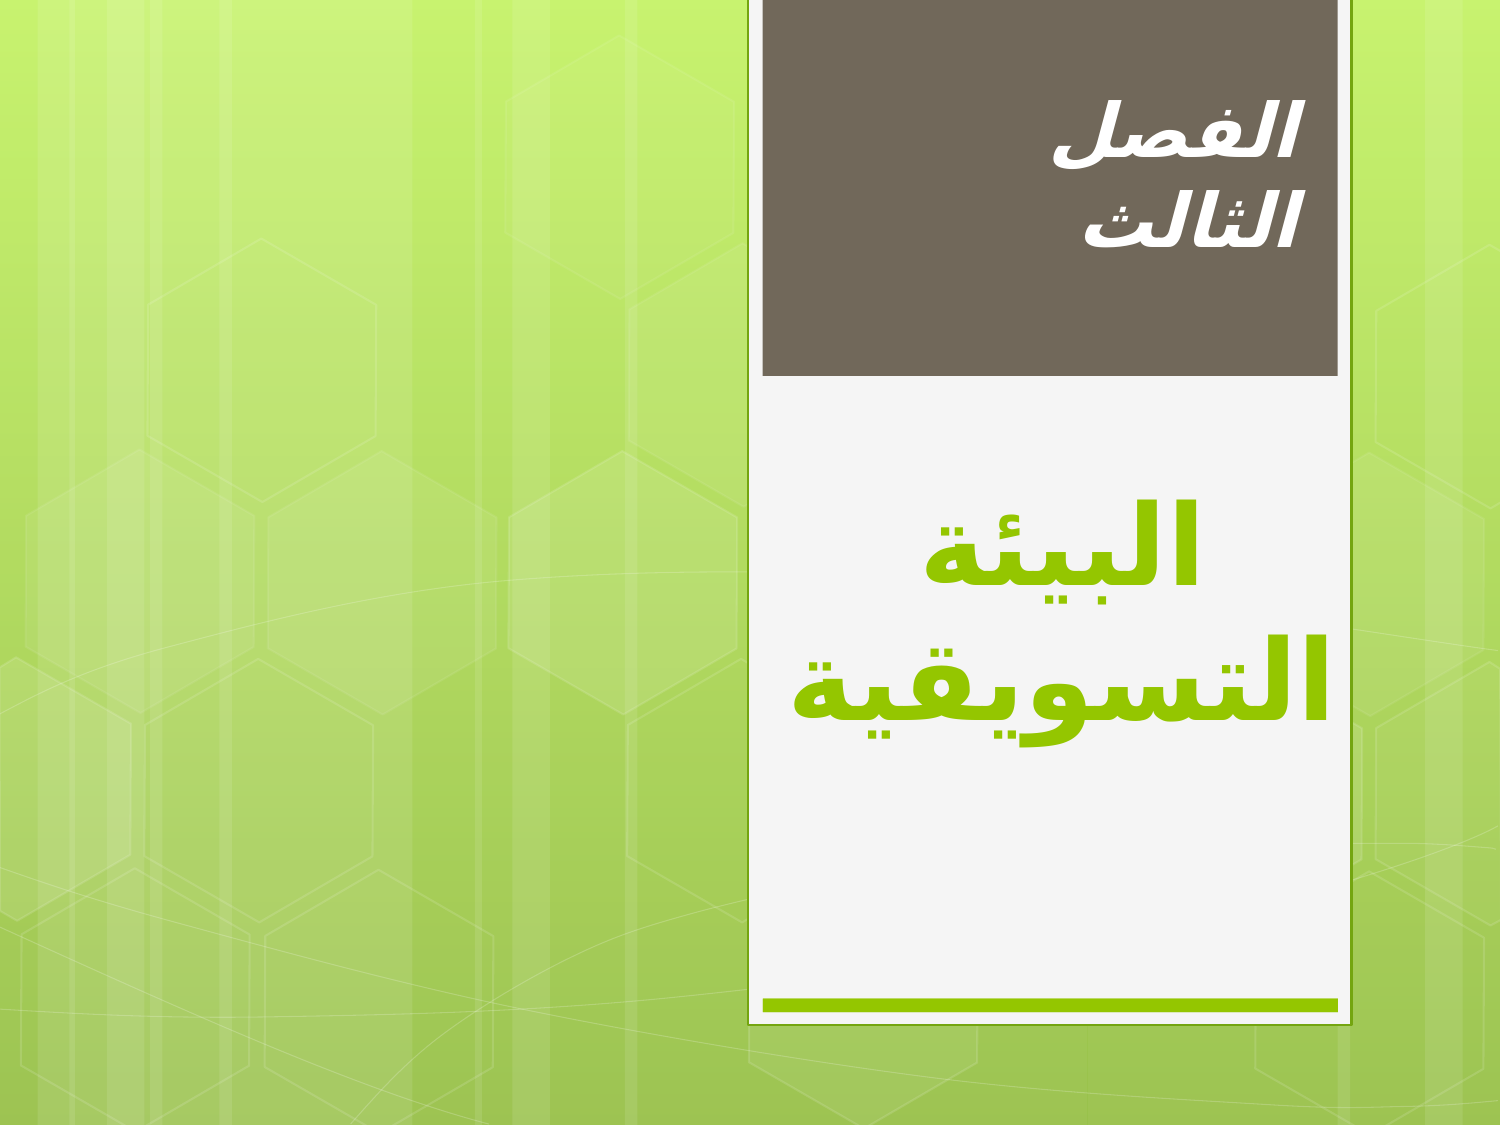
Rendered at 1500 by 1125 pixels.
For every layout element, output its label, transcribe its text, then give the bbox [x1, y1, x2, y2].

title البيئة التسويقية [750, 399, 1375, 750]
text_box الفصل الثالث [812, 74, 1313, 270]
